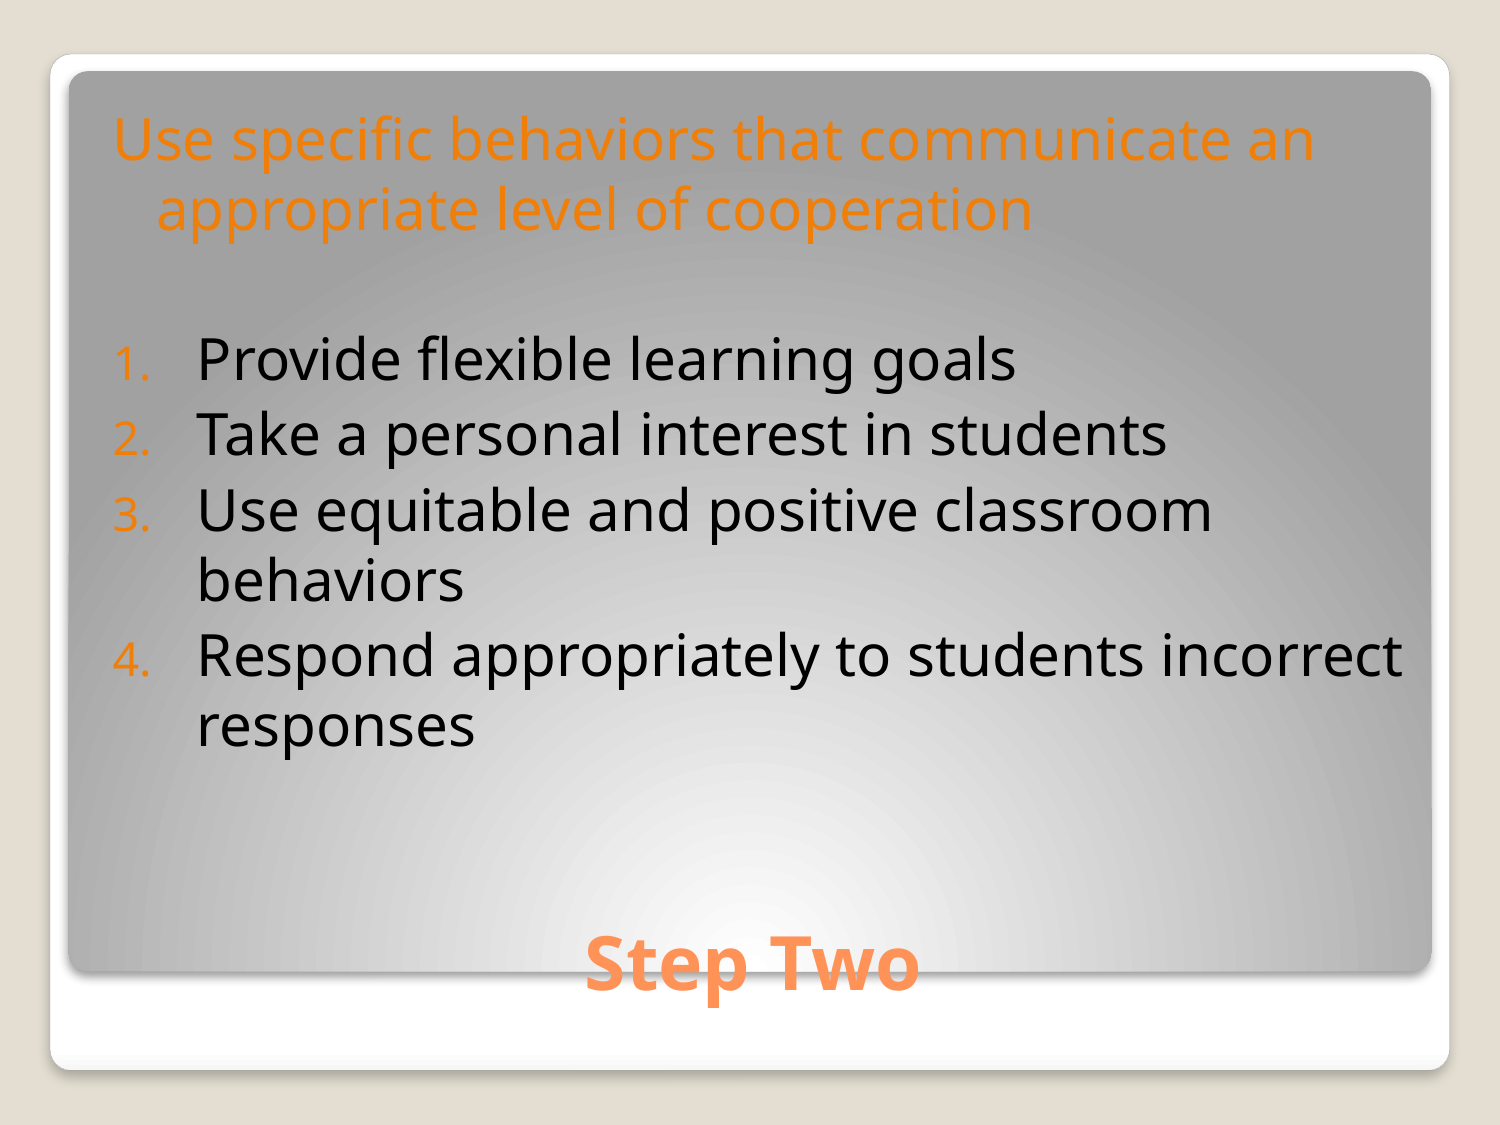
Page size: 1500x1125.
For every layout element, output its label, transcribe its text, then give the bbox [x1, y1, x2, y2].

title Step Two [82, 900, 1425, 1013]
list Use specific behaviors that communicate an appropriate level of cooperation Provide flexible learning goals Take a personal interest in students Use equitable and positive classroom behaviors Respond appropriately to students incorrect responses [82, 86, 1425, 888]
